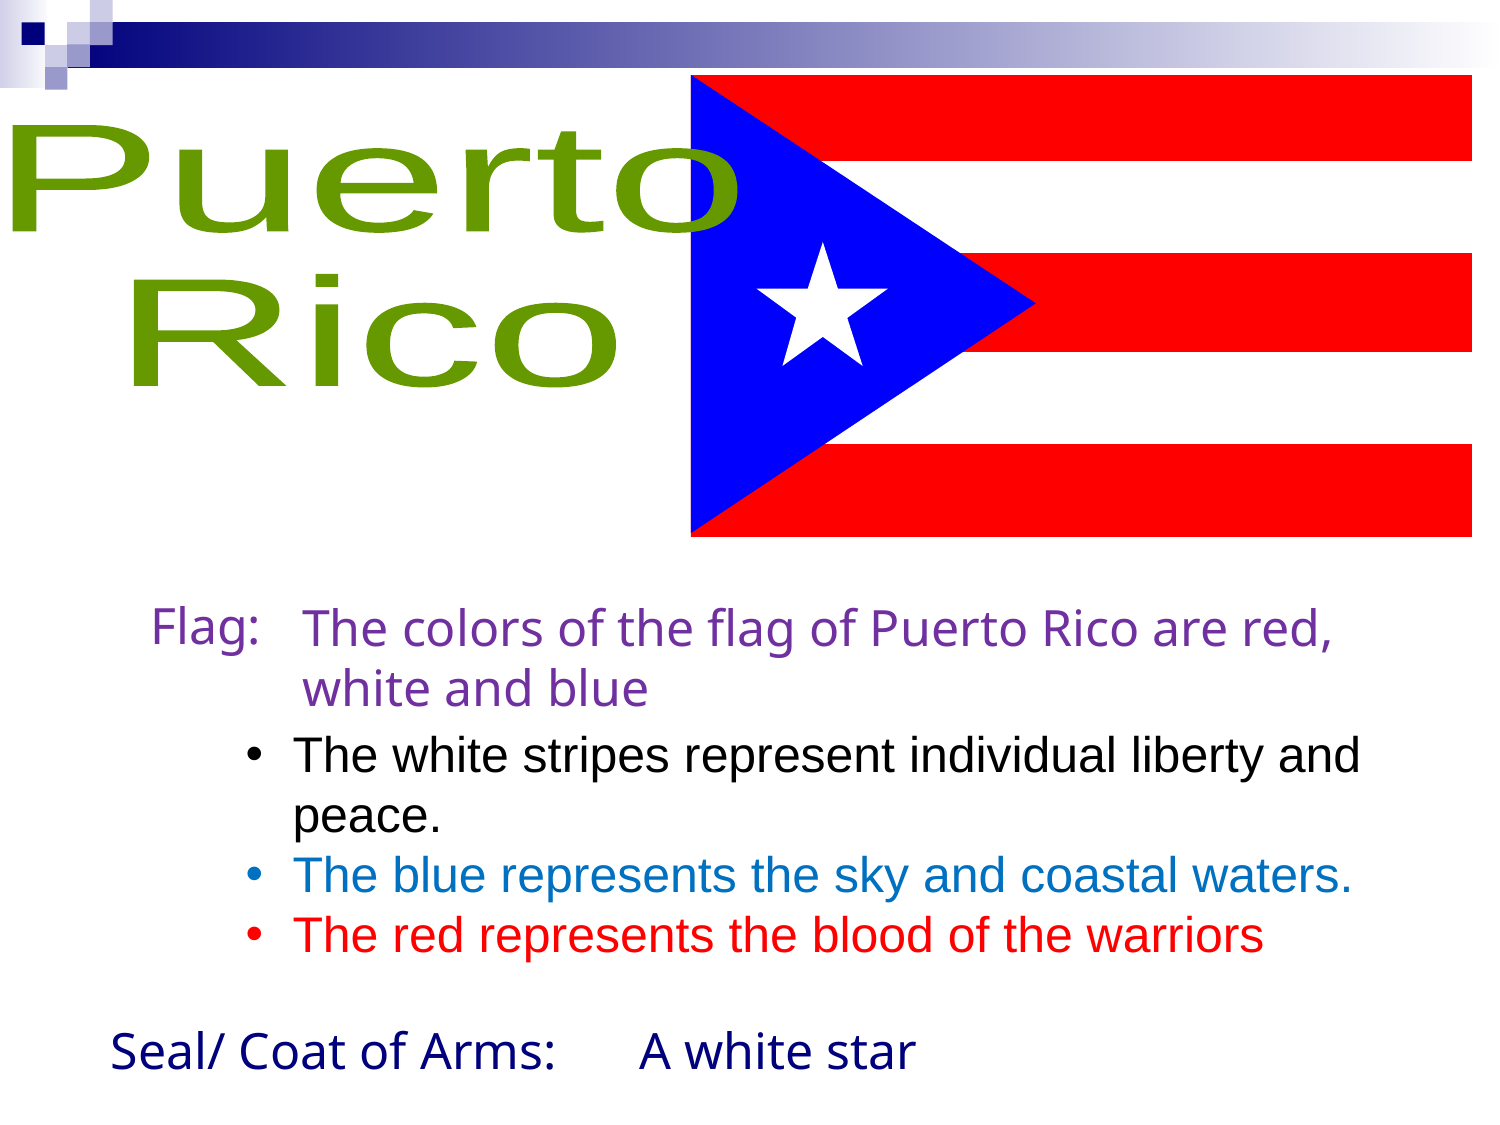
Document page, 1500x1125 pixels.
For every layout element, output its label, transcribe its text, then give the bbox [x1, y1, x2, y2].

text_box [690, 74, 1476, 538]
text_box The white stripes represent individual liberty and peace. The blue represents the sky and coastal waters. The red represents the blood of the warriors [230, 715, 1420, 971]
text_box A white star [624, 1011, 1013, 1087]
text_box Flag: [135, 586, 277, 662]
text_box The colors of the flag of Puerto Rico are red, white and blue [287, 588, 1438, 724]
text_box Seal/ Coat of Arms: [96, 1011, 573, 1087]
